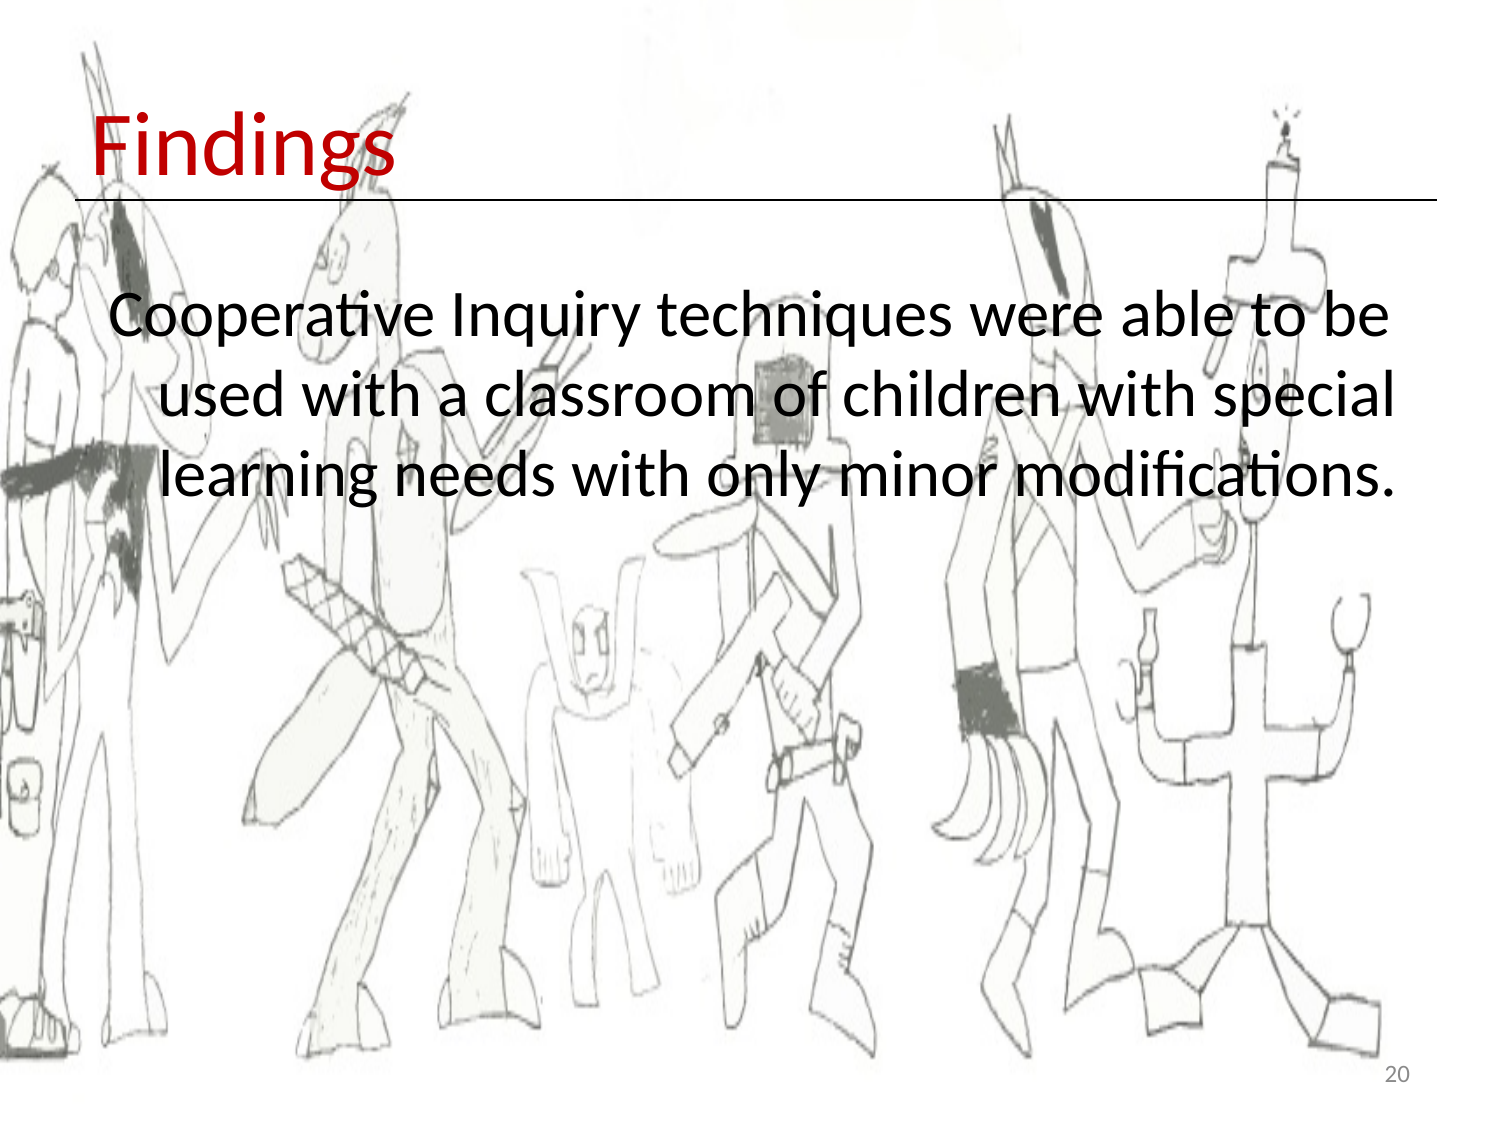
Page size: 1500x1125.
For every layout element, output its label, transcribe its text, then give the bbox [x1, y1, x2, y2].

slide_number 20 [1074, 1042, 1425, 1103]
title Findings [75, 208, 1425, 233]
title Findings [75, 45, 1425, 199]
picture [0, 0, 1500, 1125]
list Cooperative Inquiry techniques were able to be used with a classroom of children with special learning needs with only minor modifications. [75, 262, 1425, 838]
